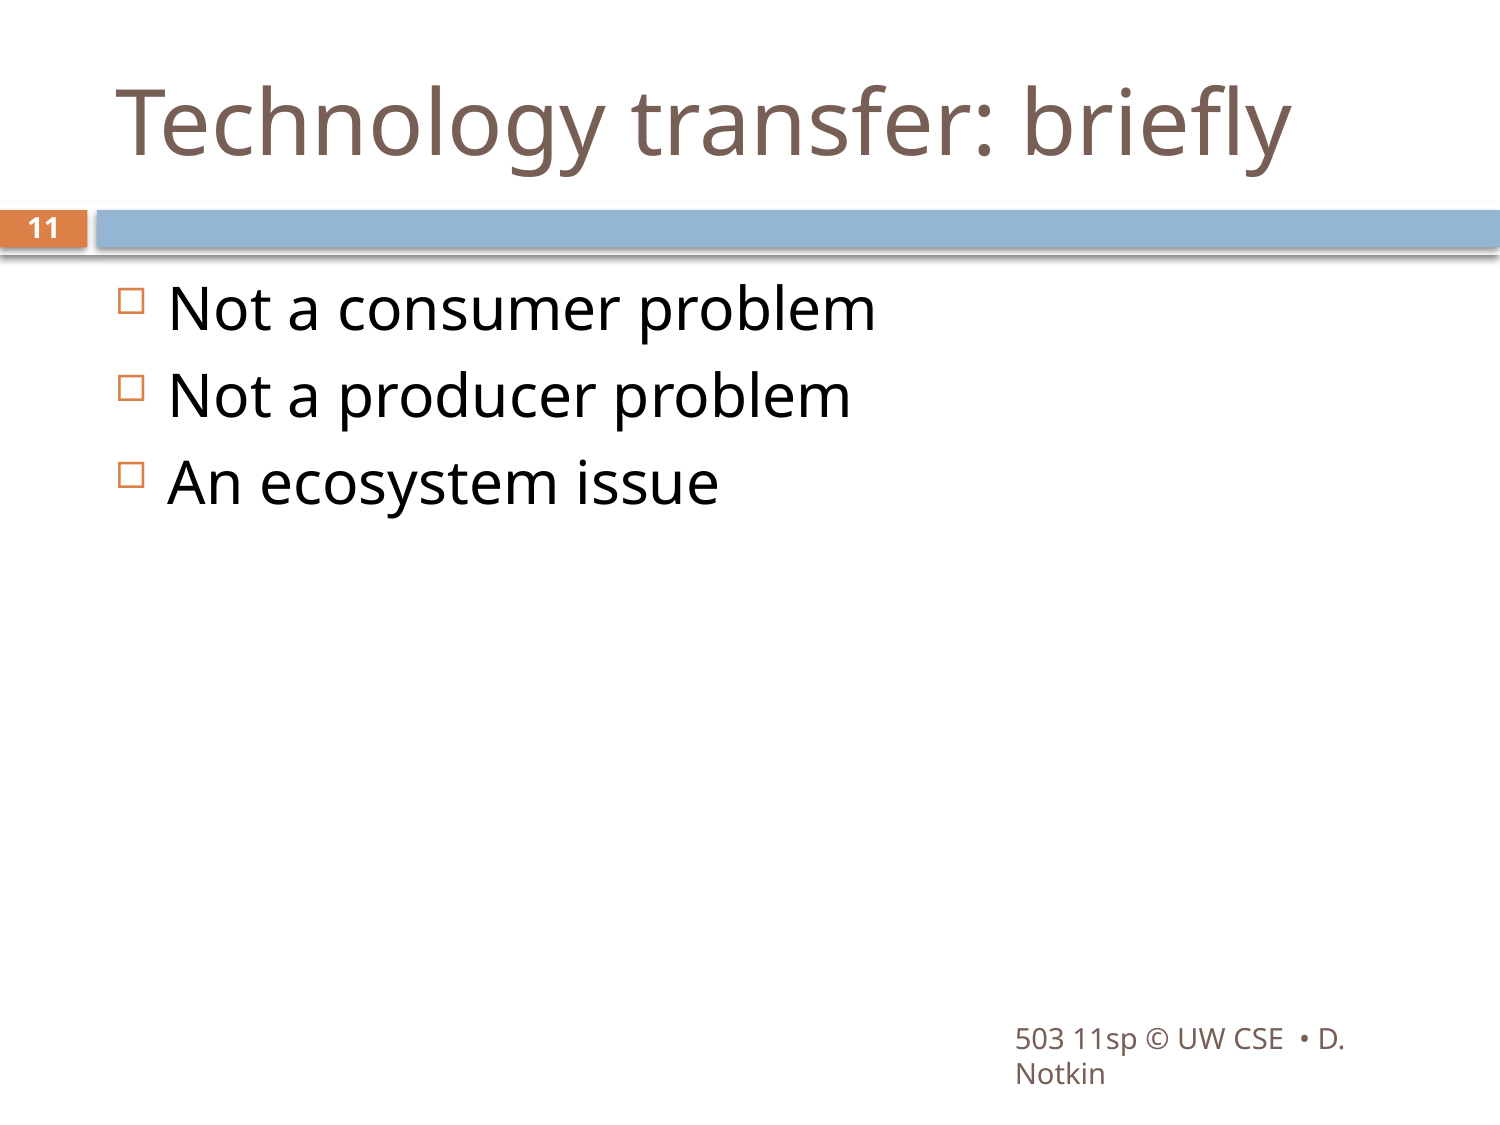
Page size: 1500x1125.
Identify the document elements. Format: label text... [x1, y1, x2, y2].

list Not a consumer problem Not a producer problem An ecosystem issue [100, 262, 1438, 1000]
slide_number 11 [0, 208, 88, 249]
title Technology transfer: briefly [100, 37, 1438, 200]
slide_number 503 11sp © UW CSE • D. Notkin [999, 1025, 1438, 1085]
